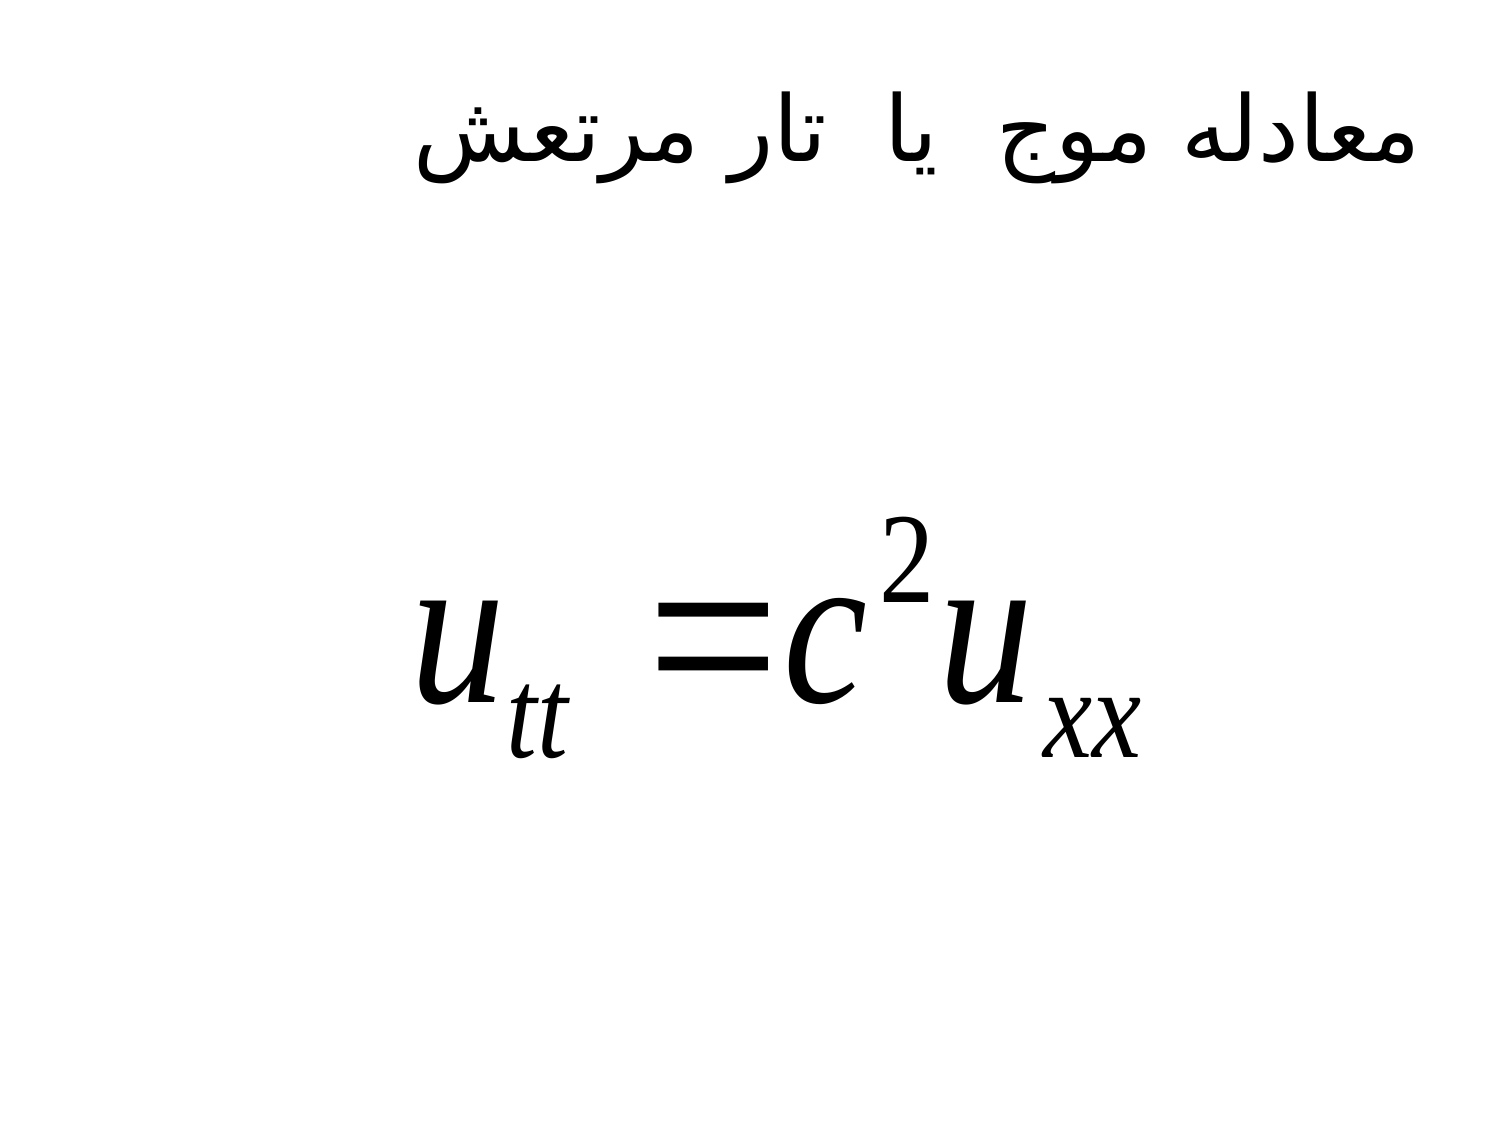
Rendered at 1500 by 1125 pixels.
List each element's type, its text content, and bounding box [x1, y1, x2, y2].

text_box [387, 462, 1177, 813]
title معادله موج یا تار مرتعش [87, 62, 1438, 188]
